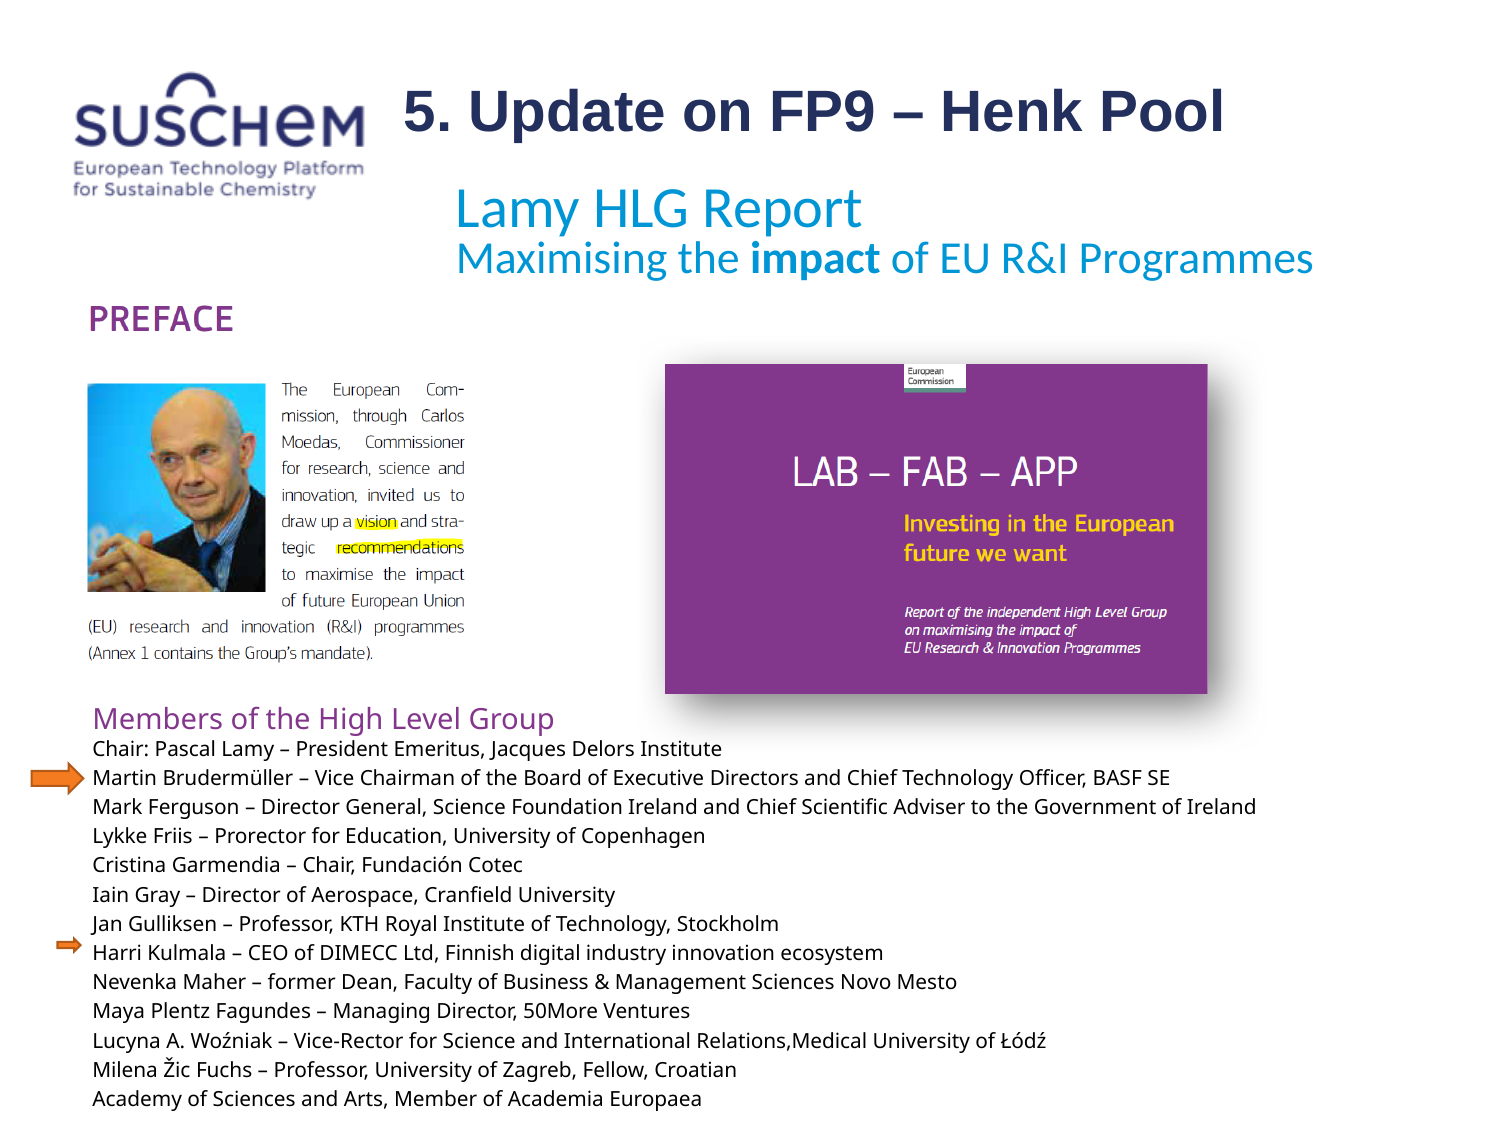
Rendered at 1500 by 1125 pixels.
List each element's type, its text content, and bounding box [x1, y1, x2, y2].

picture [665, 364, 1208, 694]
picture [70, 296, 474, 671]
text_box [57, 938, 81, 952]
text_box Members of the High Level Group Chair: Pascal Lamy – President Emeritus, Jacques Delors Institute Martin Brudermüller – Vice Chairman of the Board of Executive Directors and Chief Technology Officer, BASF SE Mark Ferguson – Director General, Science Foundation Ireland and Chief Scientific Adviser to the Government of Ireland Lykke Friis – Prorector for Education, University of Copenhagen Cristina Garmendia – Chair, Fundación Cotec Iain Gray – Director of Aerospace, Cranfield University Jan Gulliksen – Professor, KTH Royal Institute of Technology, Stockholm Harri Kulmala – CEO of DIMECC Ltd, Finnish digital industry innovation ecosystem Nevenka Maher – former Dean, Faculty of Business & Management Sciences Novo Mesto Maya Plentz Fagundes – Managing Director, 50More Ventures Lucyna A. Woźniak – Vice-Rector for Science and International Relations,Medical University of Łódź Milena Žic Fuchs – Professor, University of Zagreb, Fellow, Croatian Academy of Sciences and Arts, Member of Academia Europaea [77, 693, 1323, 1118]
text_box Lamy HLG Report Maximising the impact of EU R&I Programmes [440, 175, 1378, 317]
title 5. Update on FP9 – Henk Pool [388, 46, 1484, 152]
text_box [31, 763, 84, 794]
picture [68, 64, 368, 205]
